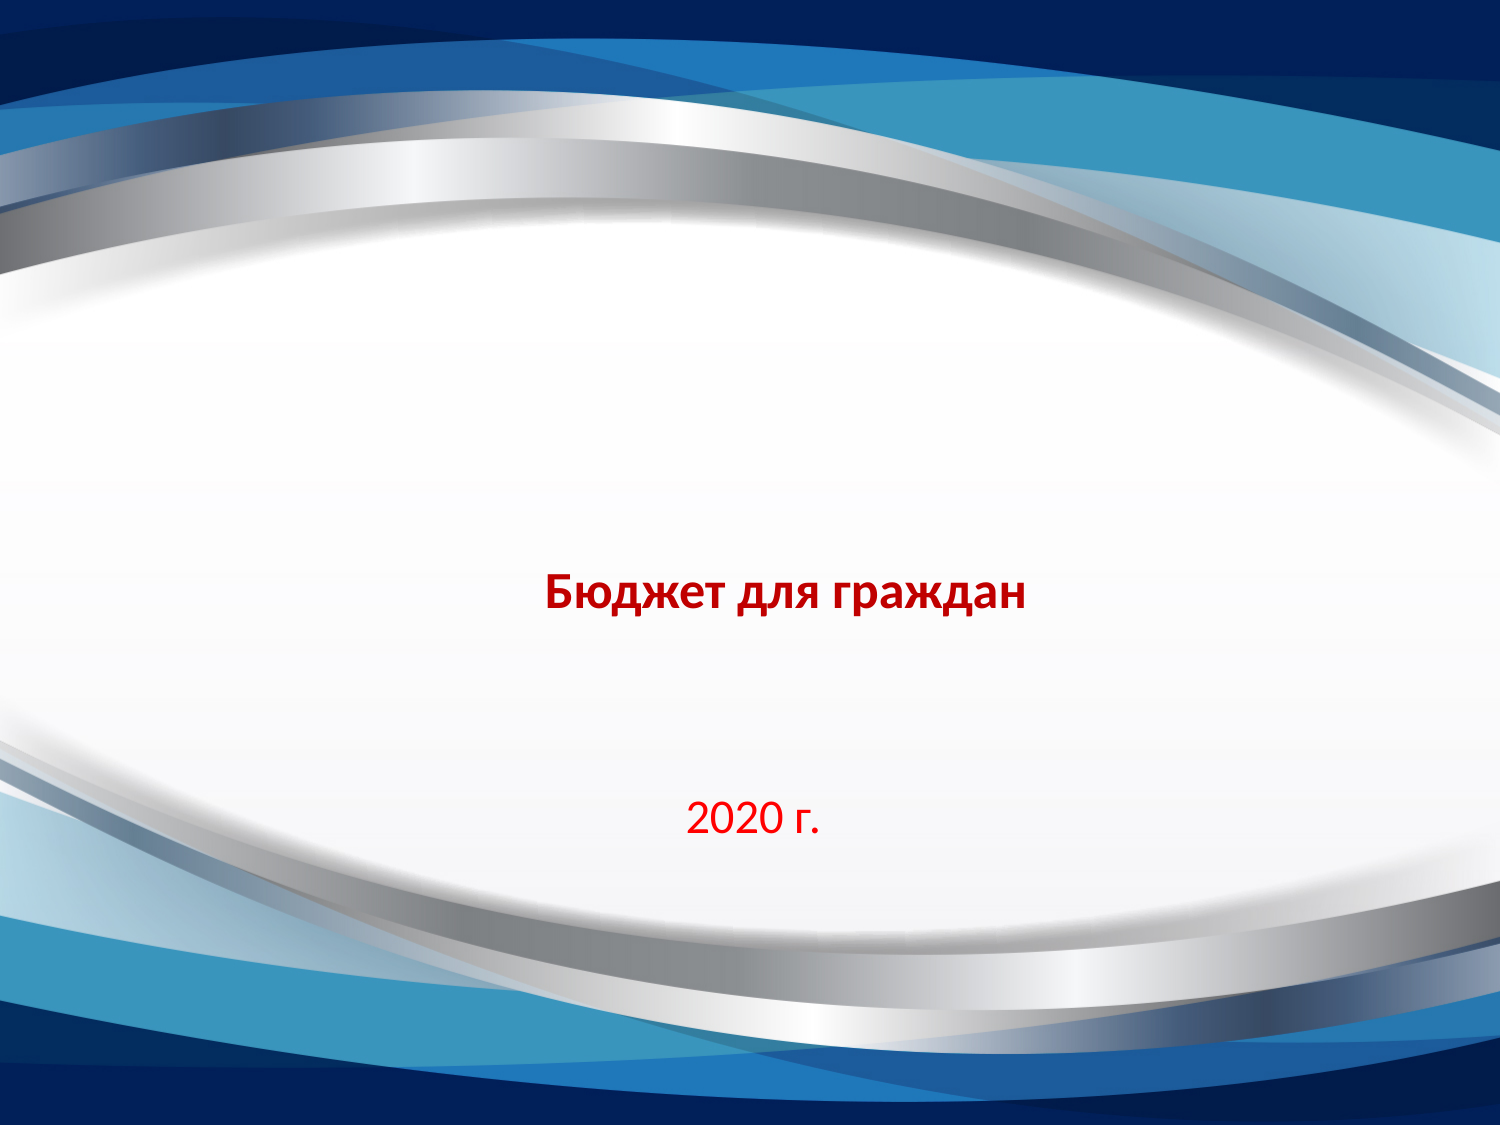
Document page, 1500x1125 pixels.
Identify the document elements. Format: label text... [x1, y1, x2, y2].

subtitle 2020 г. [344, 784, 1163, 852]
picture [0, 0, 1500, 1125]
title Бюджет для граждан [132, 251, 1439, 628]
